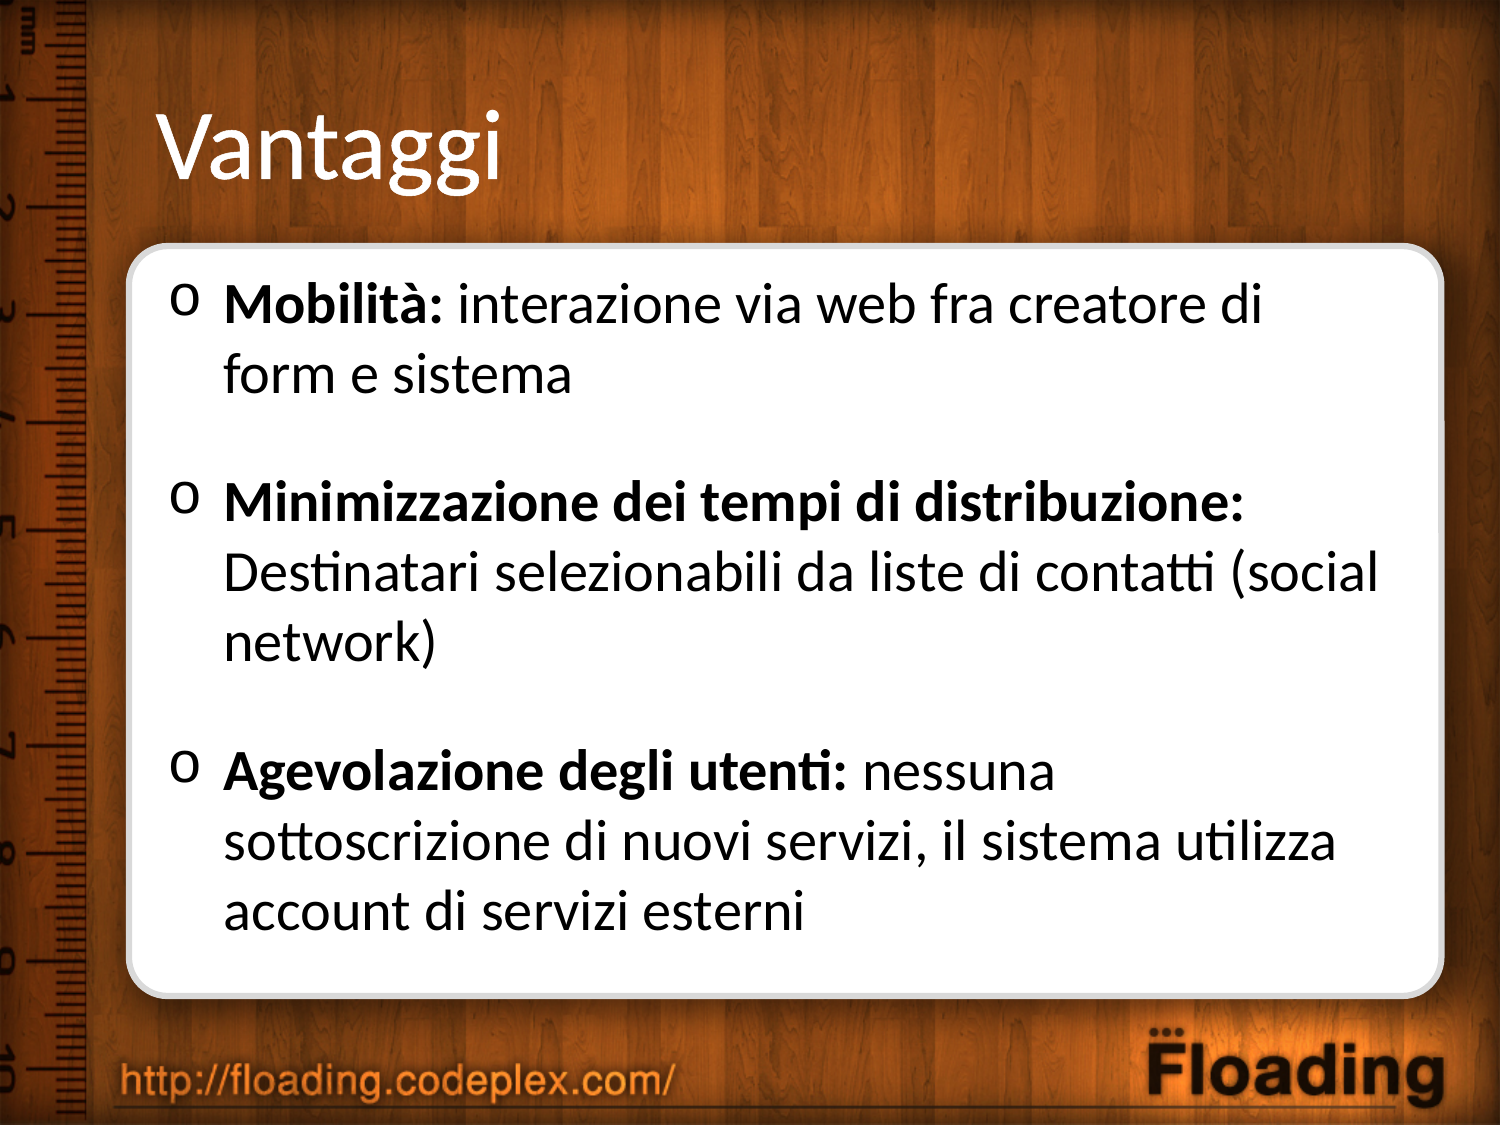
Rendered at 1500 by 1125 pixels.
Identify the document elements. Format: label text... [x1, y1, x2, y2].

picture [0, 0, 1500, 1125]
text_box Mobilità: interazione via web fra creatore di form e sistema Minimizzazione dei tempi di distribuzione: Destinatari selezionabili da liste di contatti (social network) Agevolazione degli utenti: nessuna sottoscrizione di nuovi servizi, il sistema utilizza account di servizi esterni [152, 257, 1407, 985]
text_box [126, 243, 1444, 999]
title Vantaggi [140, 45, 1425, 233]
